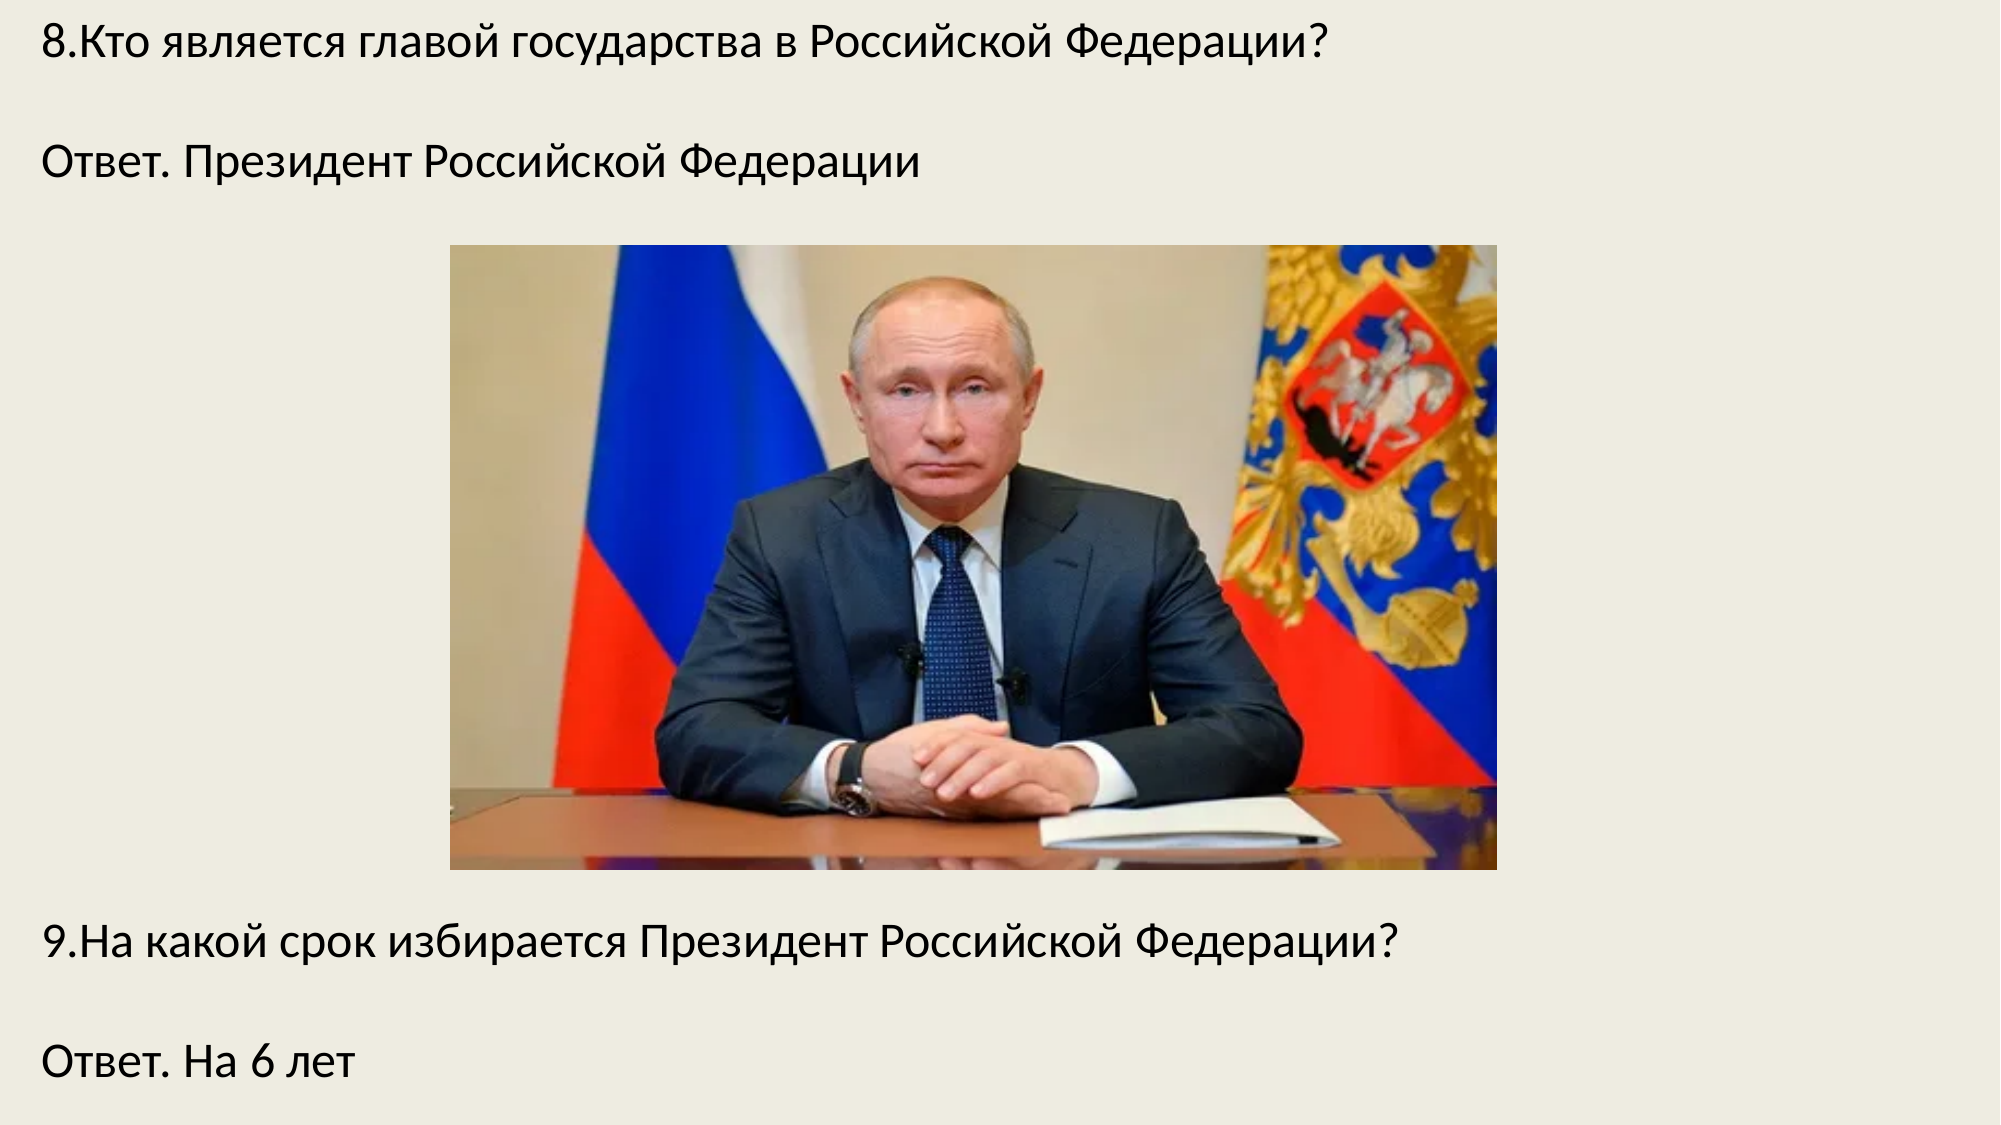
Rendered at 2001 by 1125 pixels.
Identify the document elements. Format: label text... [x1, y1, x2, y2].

picture [449, 245, 1497, 870]
text_box 8.Кто является главой государства в Российской Федерации? Ответ. Президент Российской Федерации 9.На какой срок избирается Президент Российской Федерации? Ответ. На 6 лет [26, 0, 1958, 1095]
